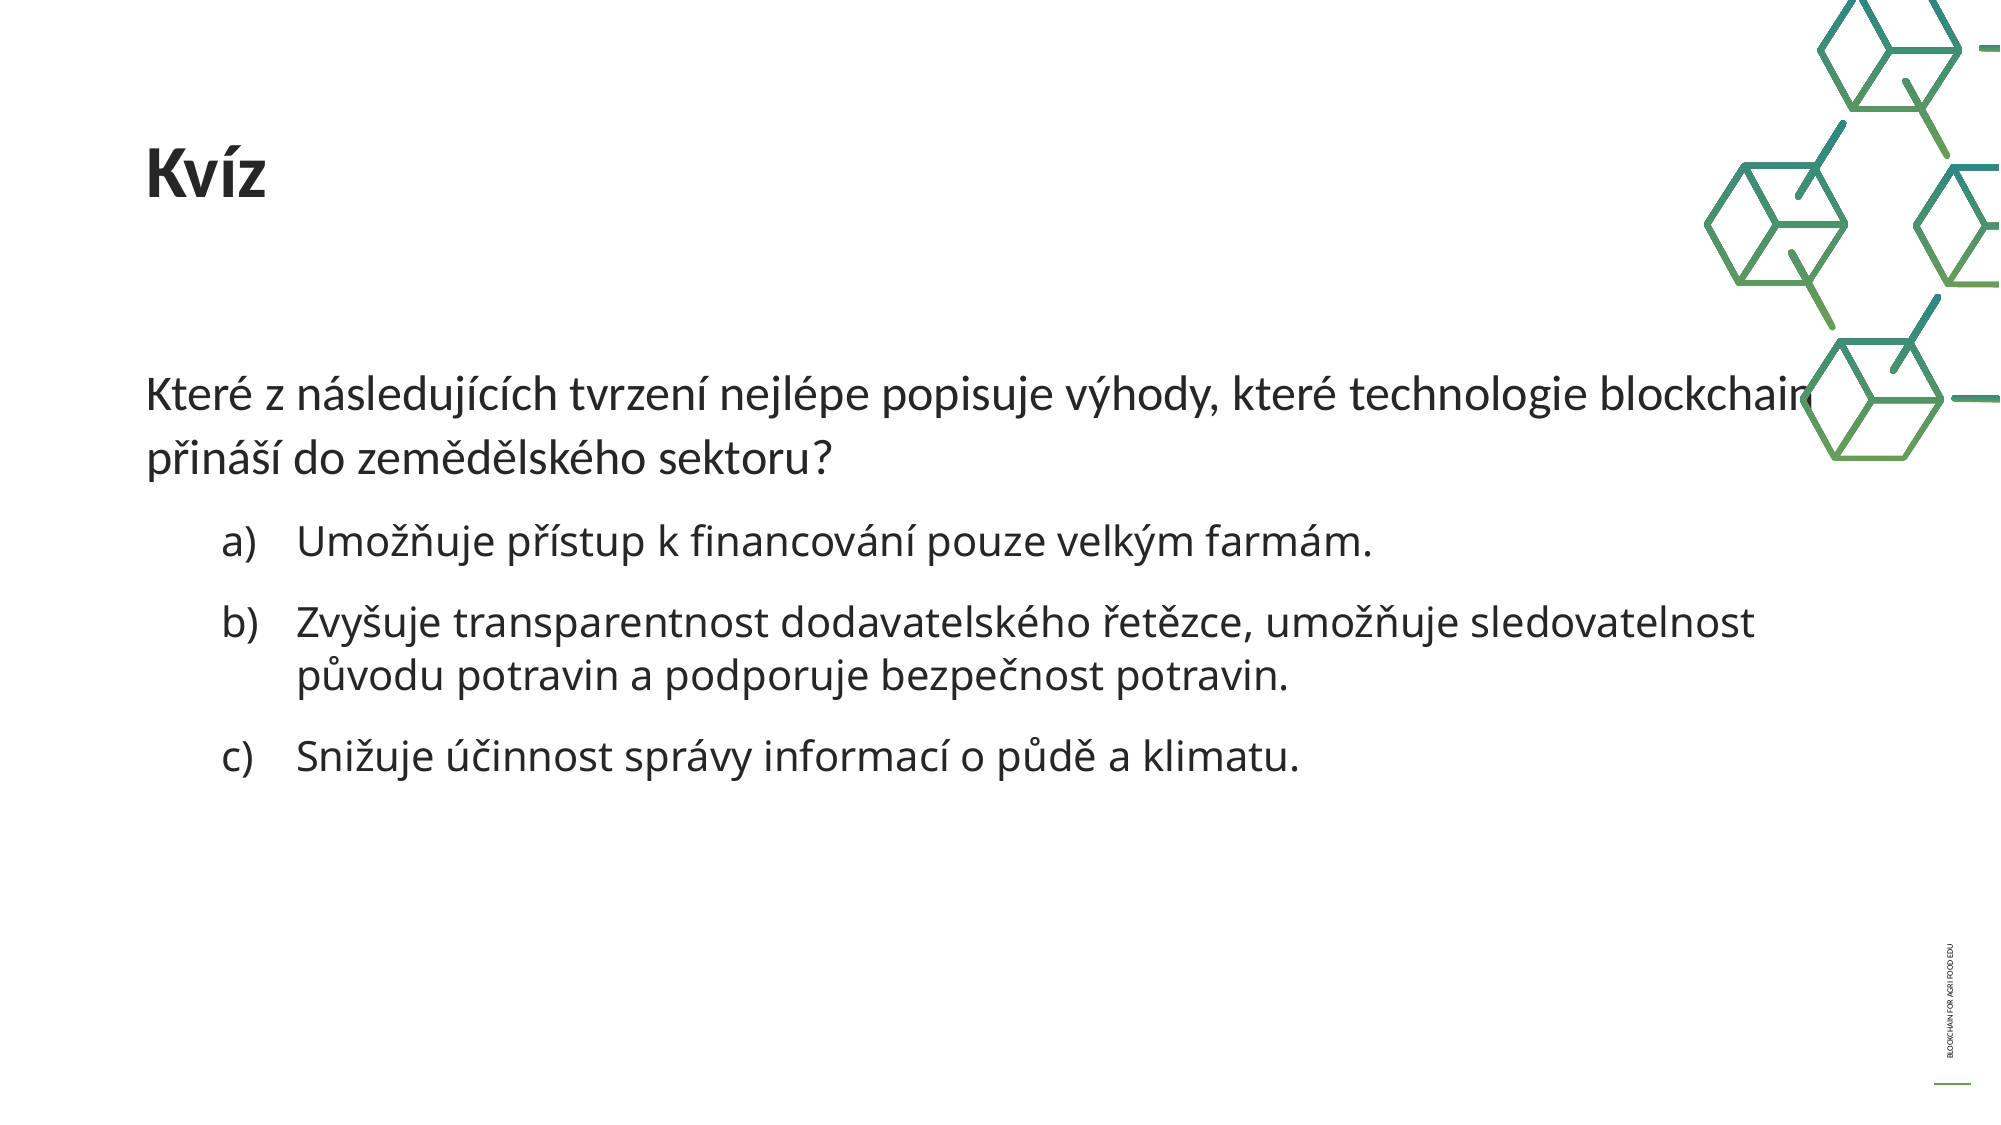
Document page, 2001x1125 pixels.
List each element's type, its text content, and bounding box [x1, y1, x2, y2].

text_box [1703, 0, 2000, 462]
list Které z následujících tvrzení nejlépe popisuje výhody, které technologie blockchain přináší do zemědělského sektoru? Umožňuje přístup k financování pouze velkým farmám. Zvyšuje transparentnost dodavatelského řetězce, umožňuje sledovatelnost původu potravin a podporuje bezpečnost potravin. Snižuje účinnost správy informací o půdě a klimatu. [130, 348, 1869, 1035]
list Kvíz [130, 124, 1698, 337]
